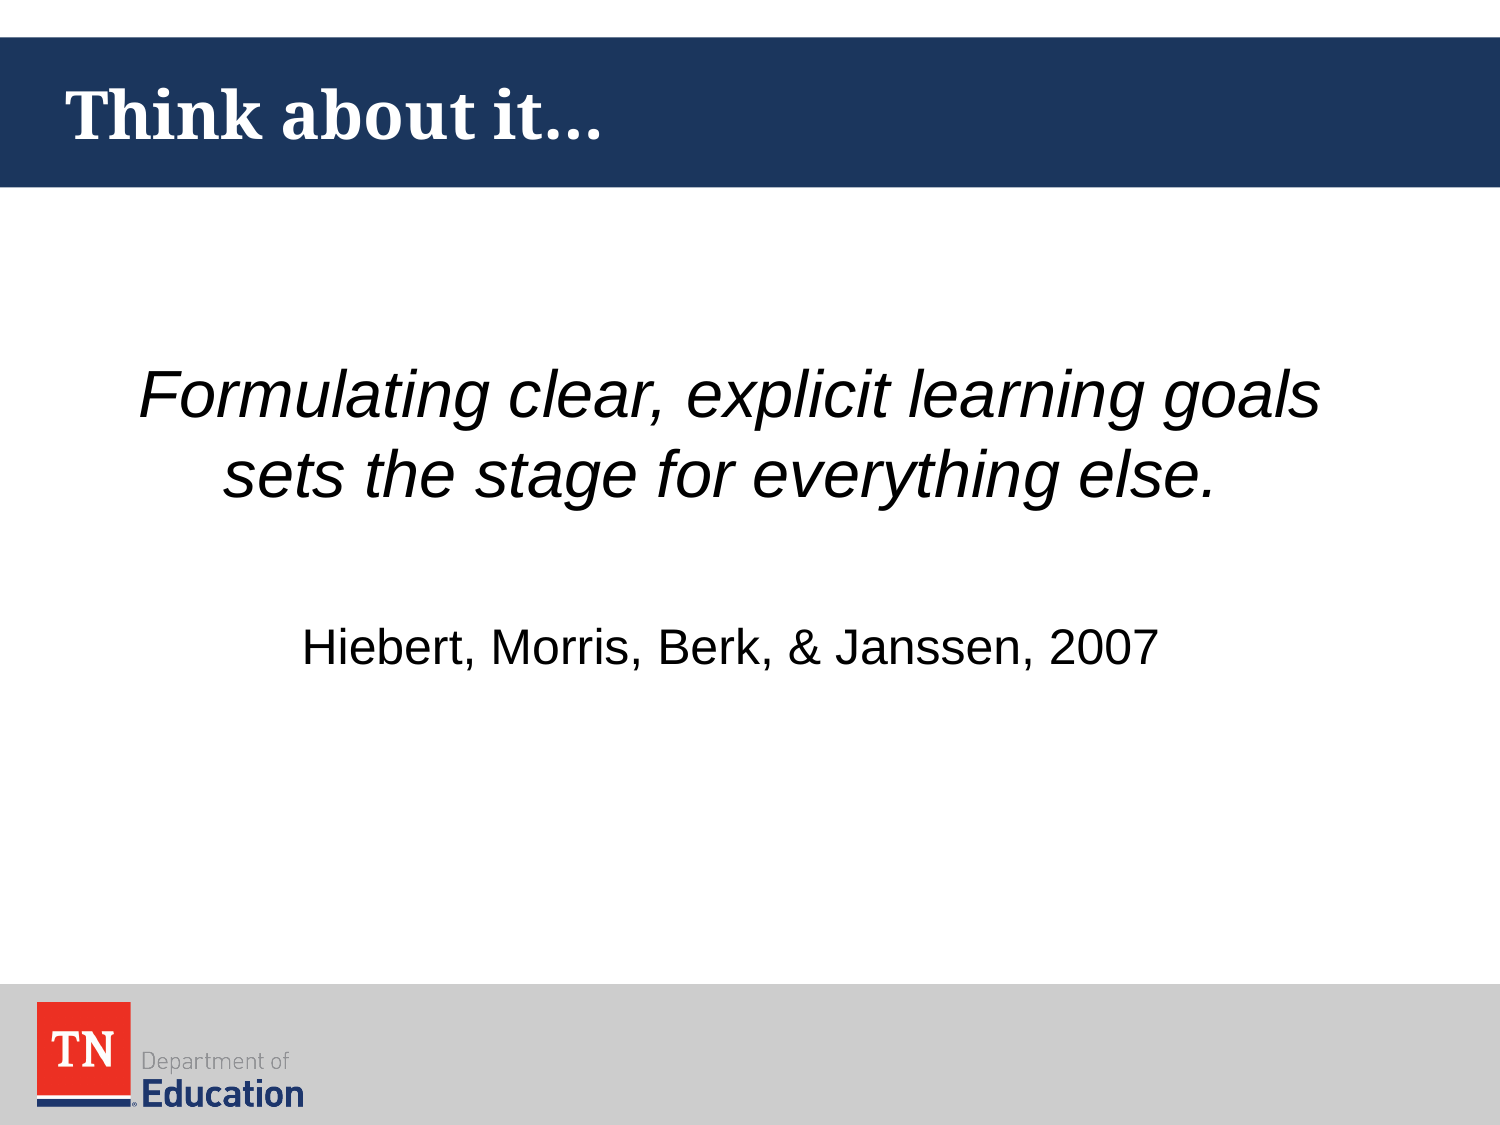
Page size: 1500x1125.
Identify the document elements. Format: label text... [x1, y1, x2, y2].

list Formulating clear, explicit learning goals sets the stage for everything else. Hiebert, Morris, Berk, & Janssen, 2007 [118, 249, 1344, 900]
picture [37, 1002, 303, 1107]
title Think about it… [50, 37, 1413, 188]
